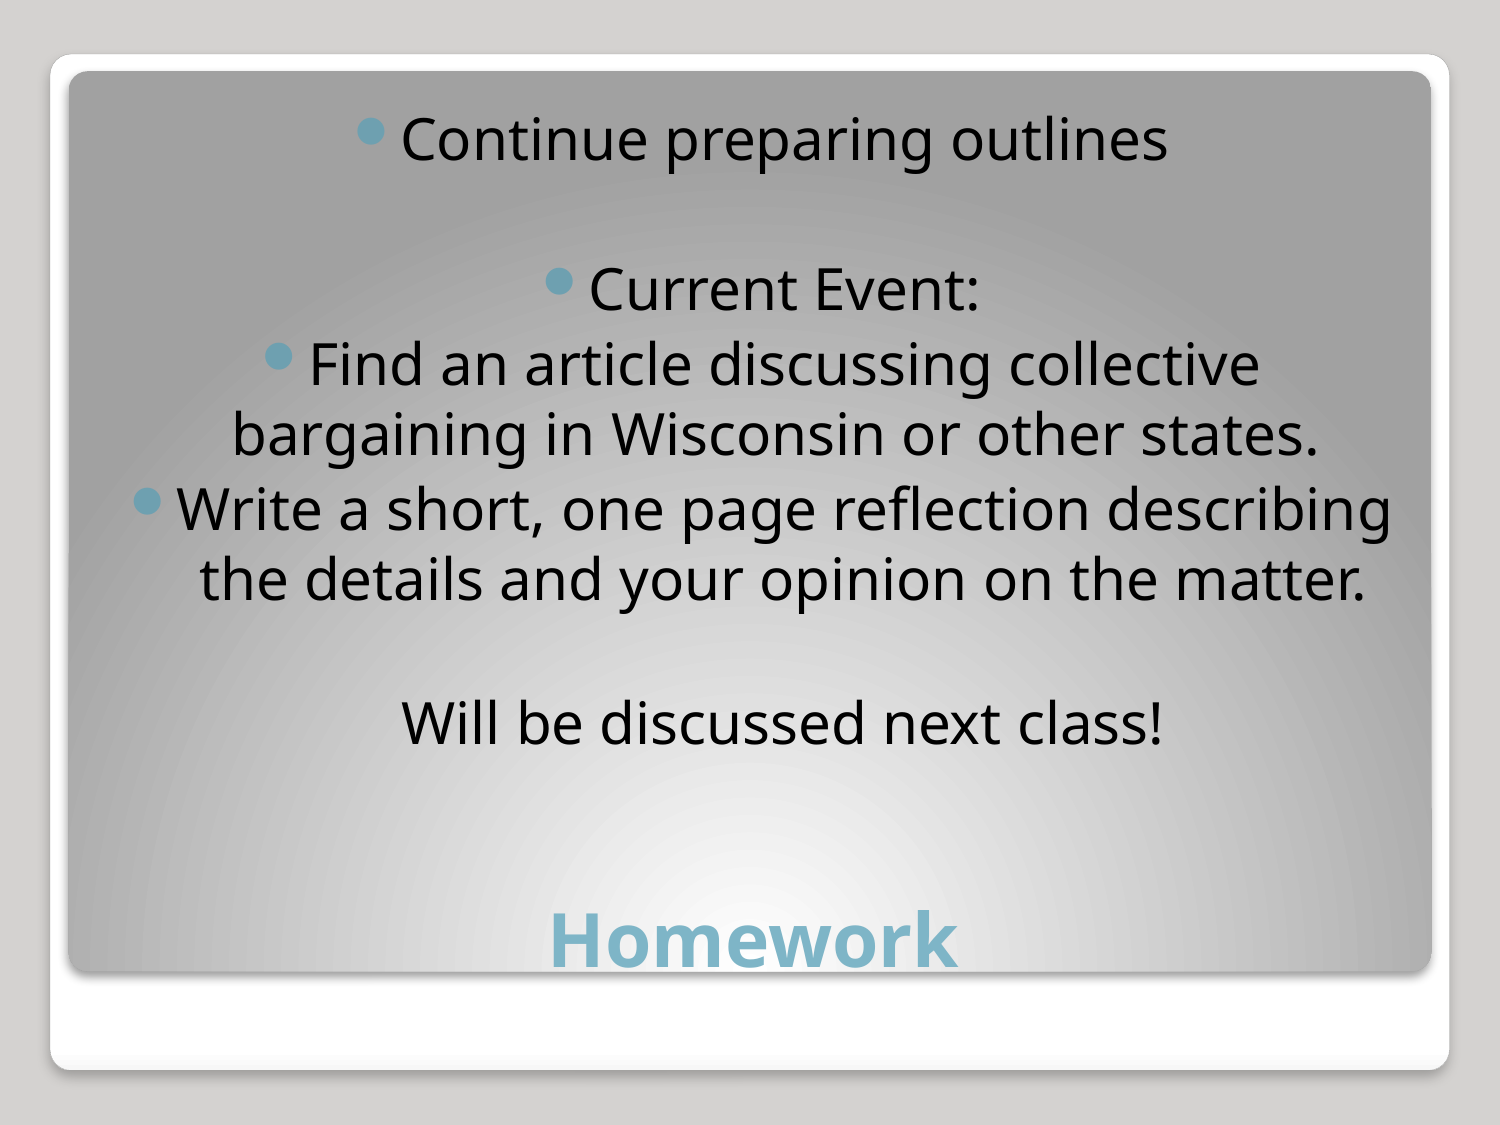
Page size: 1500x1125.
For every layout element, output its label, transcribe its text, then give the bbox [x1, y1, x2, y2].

title Homework [82, 817, 1425, 990]
list Continue preparing outlines Current Event: Find an article discussing collective bargaining in Wisconsin or other states. Write a short, one page reflection describing the details and your opinion on the matter. Will be discussed next class! [82, 86, 1425, 774]
